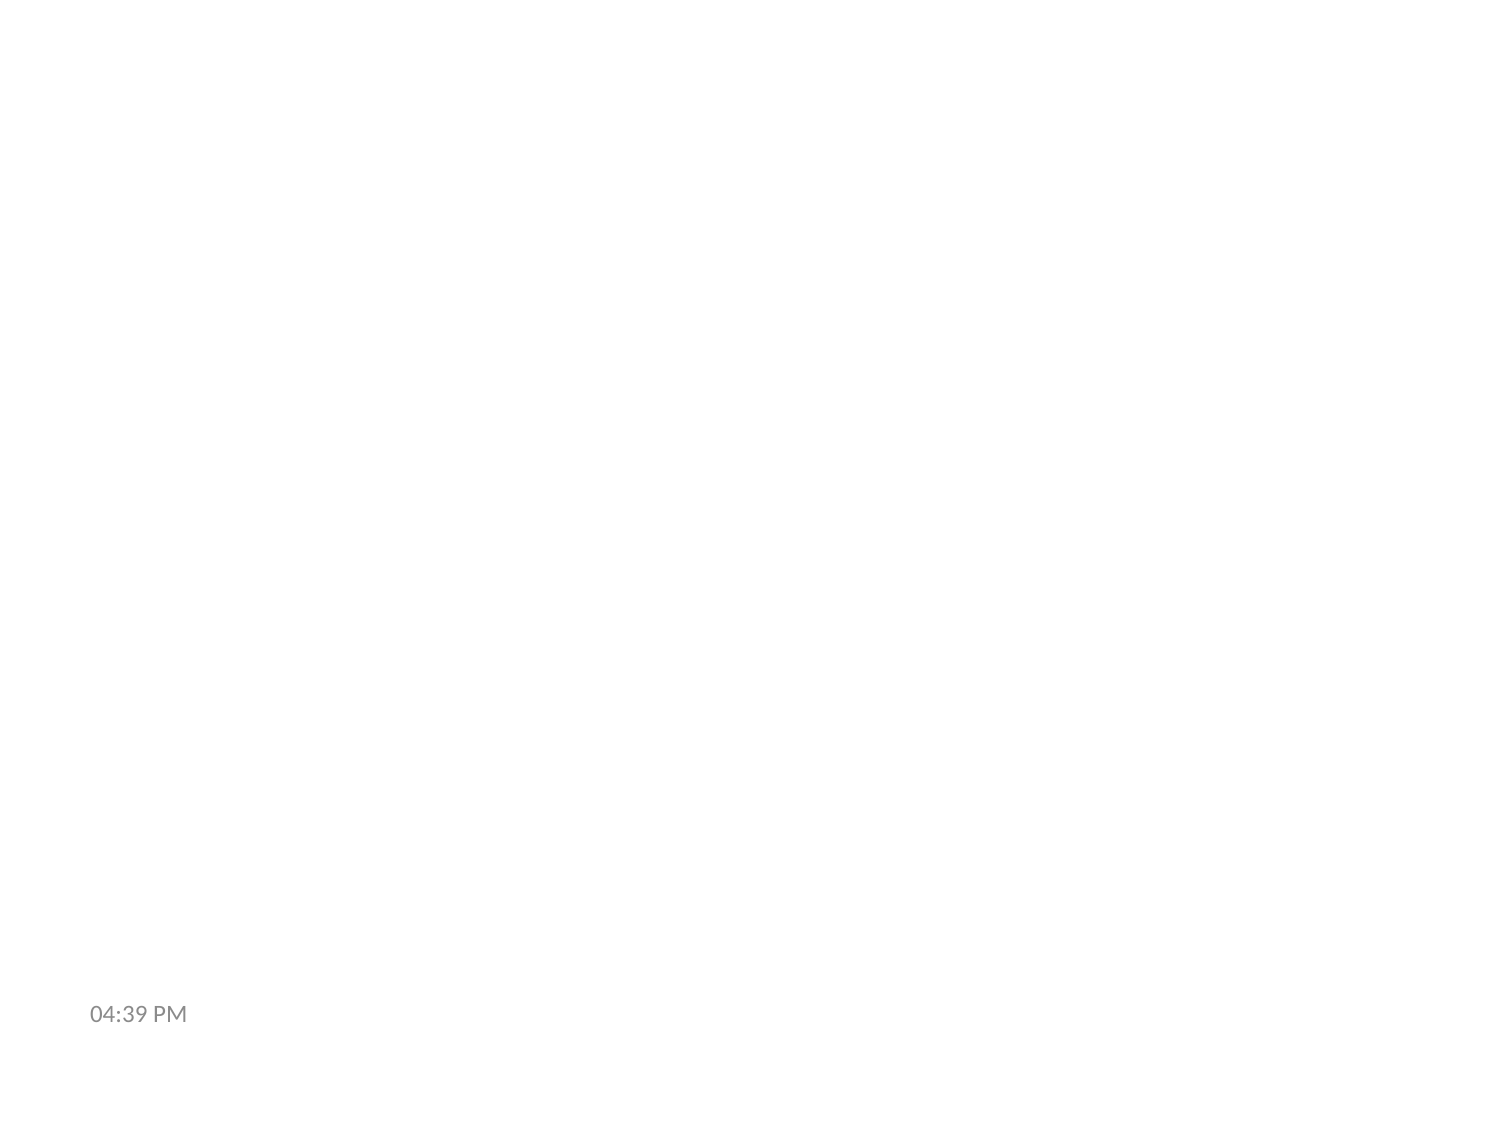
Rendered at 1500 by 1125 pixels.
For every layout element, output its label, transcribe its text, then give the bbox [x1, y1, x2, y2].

text_box 3:35 PM [75, 982, 425, 1043]
